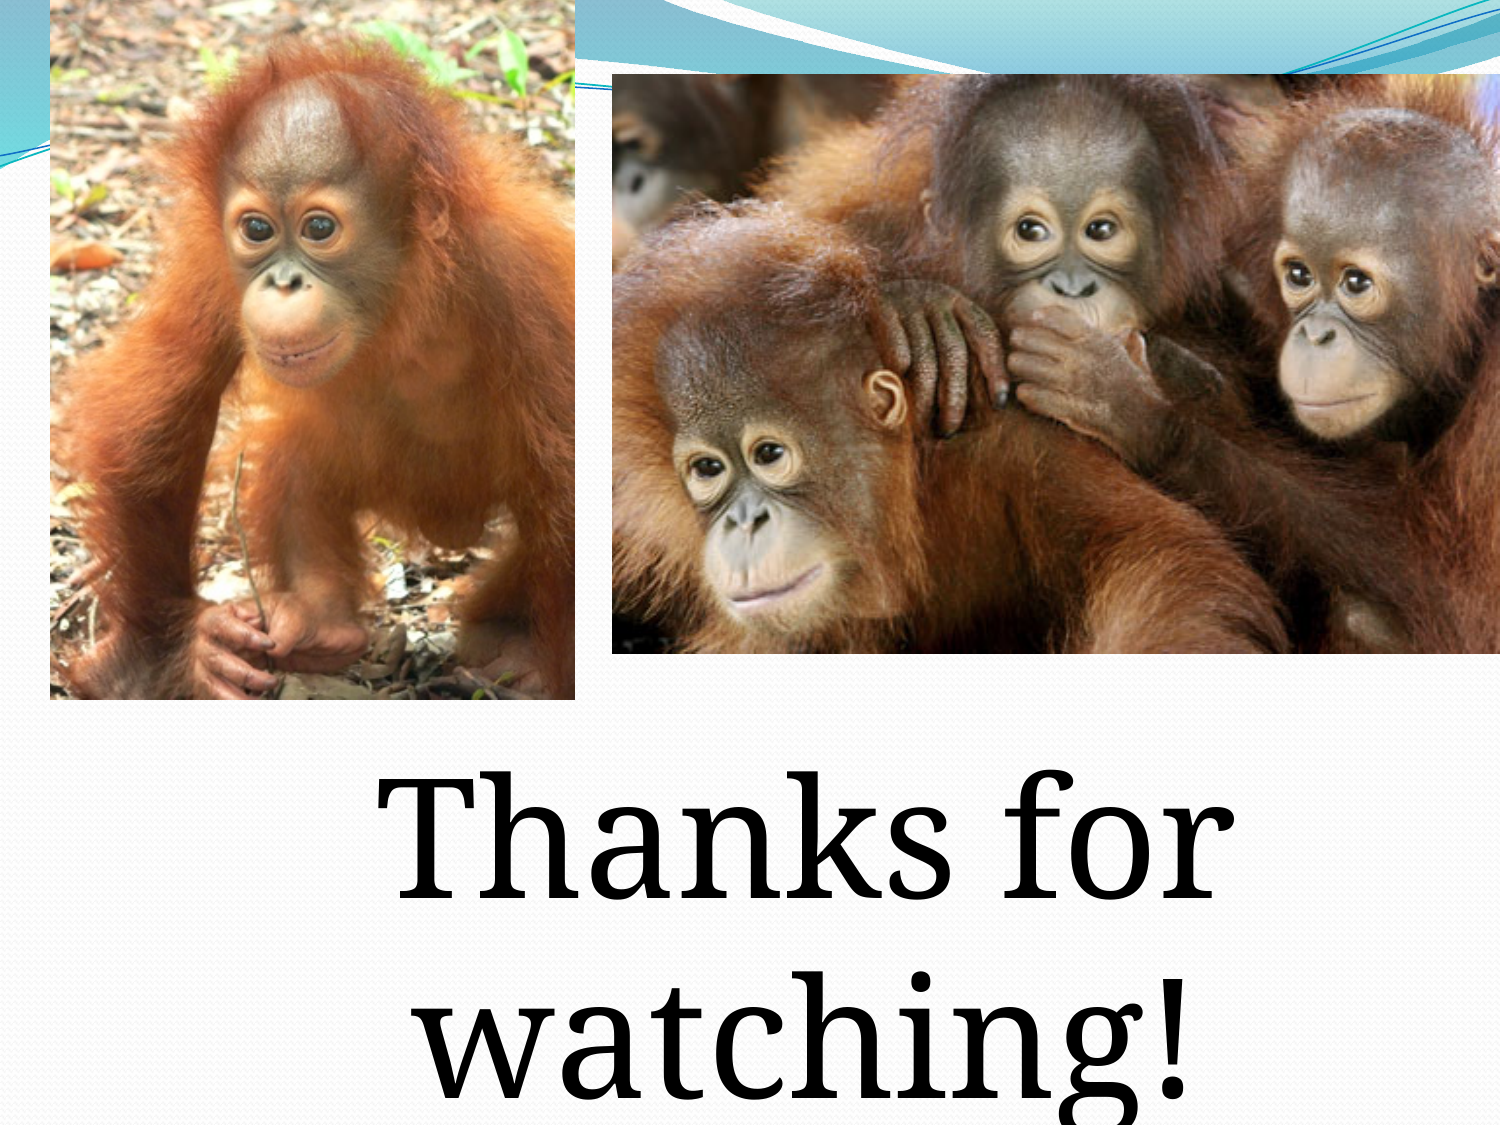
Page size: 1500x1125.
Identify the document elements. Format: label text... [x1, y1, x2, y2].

text_box Thanks for watching! [199, 724, 1413, 1125]
picture [612, 74, 1500, 654]
picture [49, 0, 576, 701]
